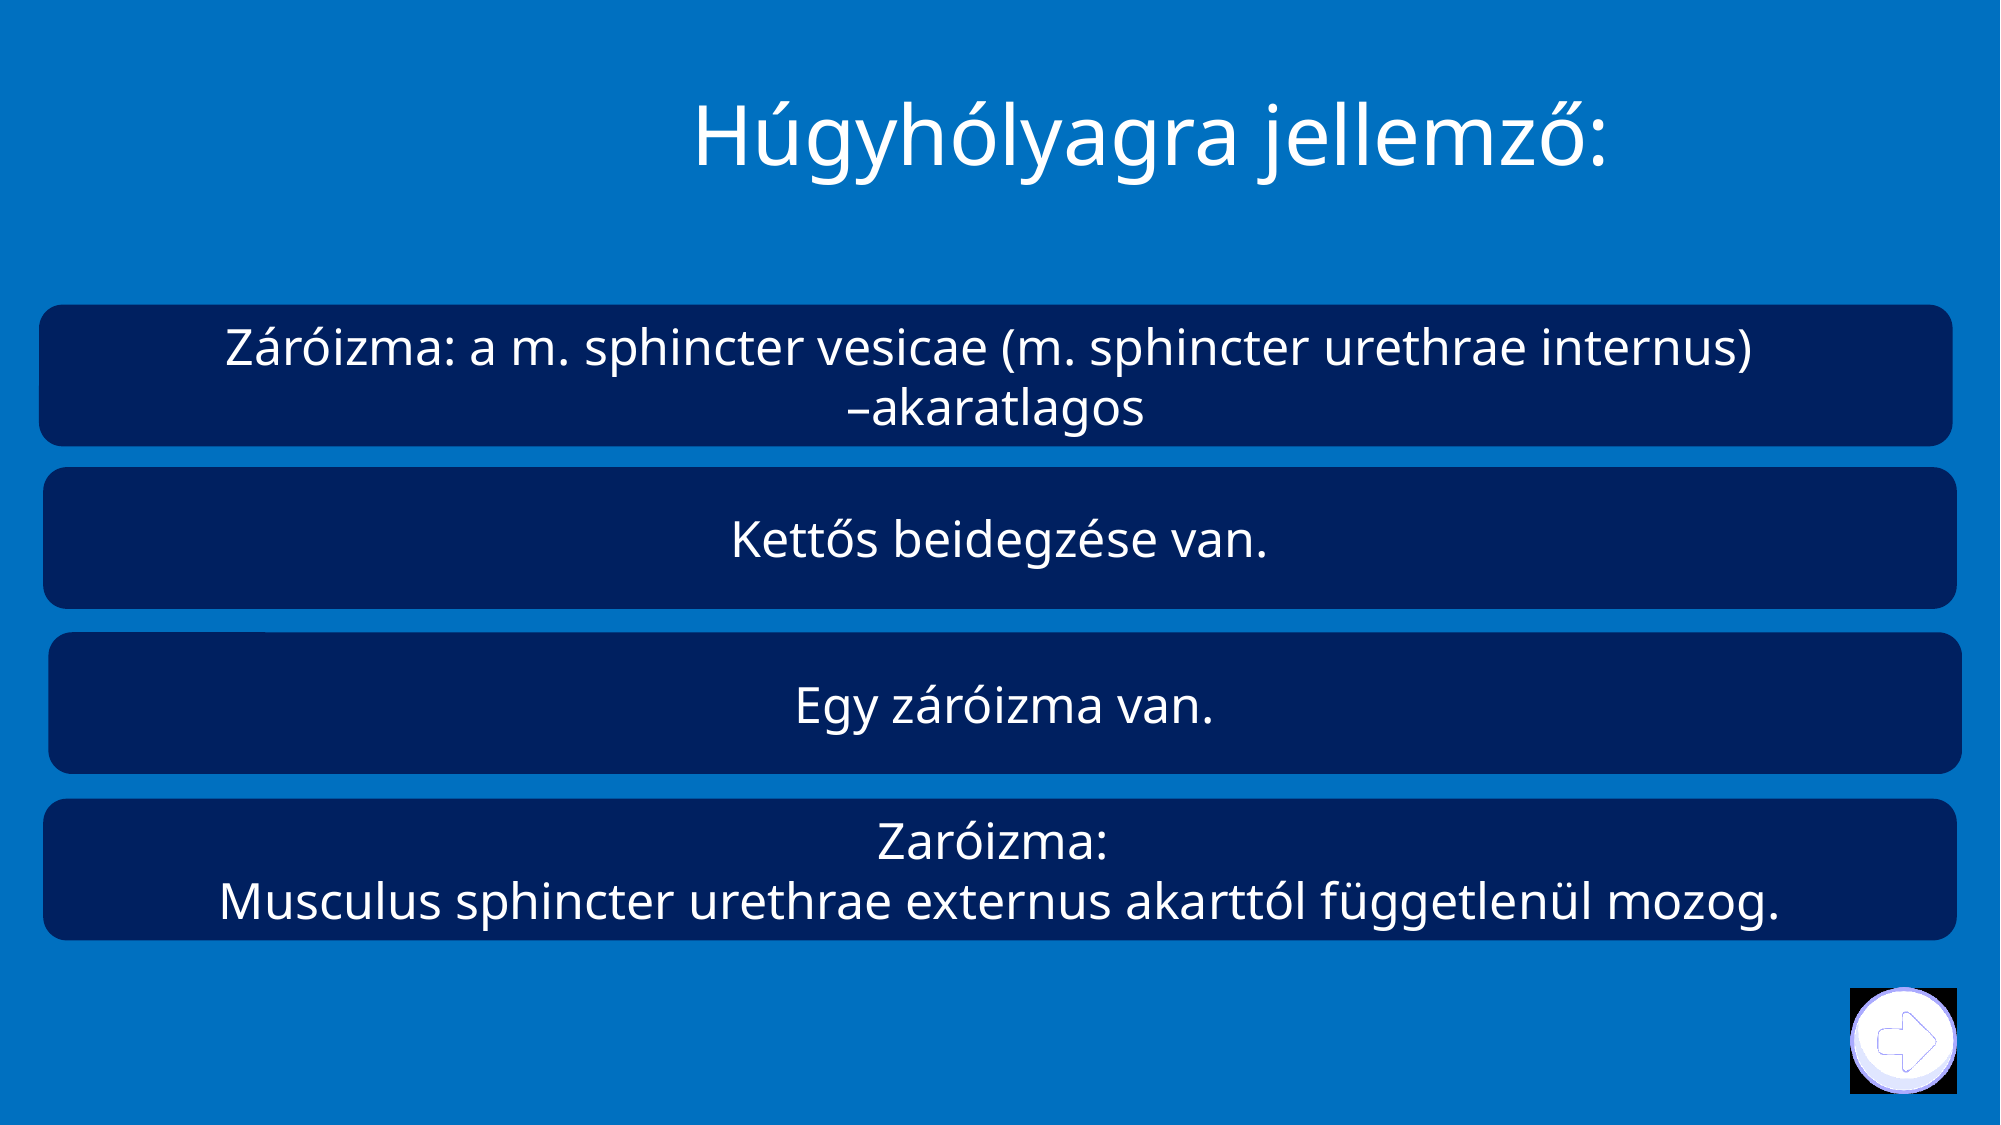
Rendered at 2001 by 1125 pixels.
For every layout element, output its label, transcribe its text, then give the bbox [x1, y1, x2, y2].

text_box Kettős beidegzése van. [43, 467, 1957, 609]
text_box Záróizma: a m. sphincter vesicae (m. sphincter urethrae internus) –akaratlagos [38, 304, 1953, 447]
text_box Húgyhólyagra jellemző: [196, 54, 2000, 210]
picture [1850, 987, 1957, 1095]
text_box Zaróizma: Musculus sphincter urethrae externus akarttól függetlenül mozog. [43, 798, 1957, 941]
text_box Egy záróizma van. [48, 632, 1962, 774]
